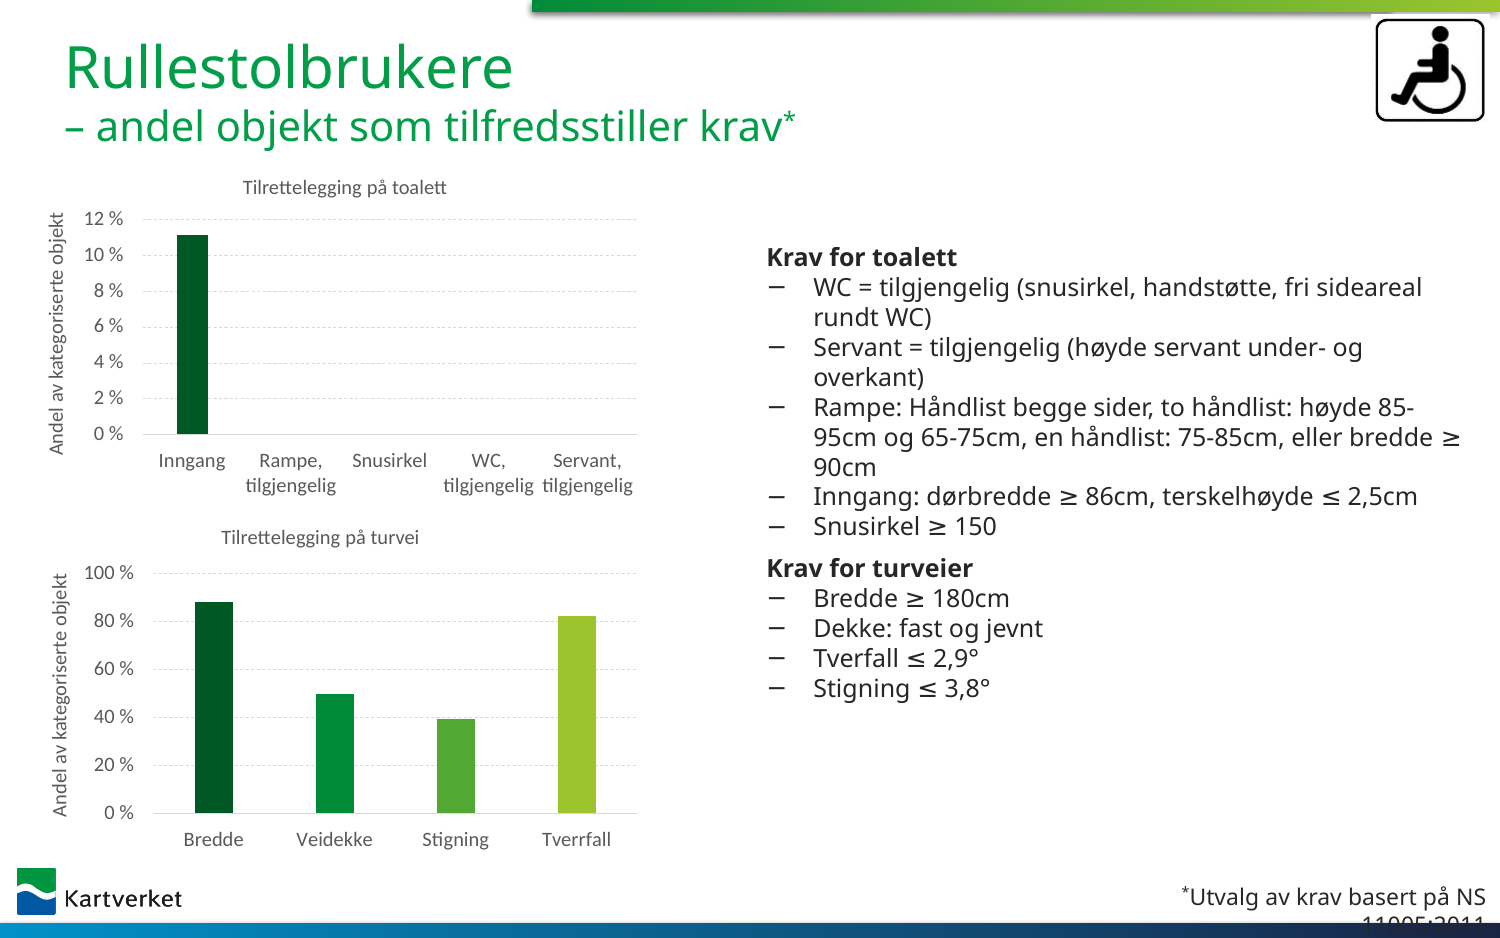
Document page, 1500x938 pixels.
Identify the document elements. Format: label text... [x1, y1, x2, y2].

text_box *Utvalg av krav basert på NS 11005:2011 [1068, 873, 1500, 938]
picture [41, 166, 650, 505]
picture [41, 520, 650, 859]
picture [1371, 13, 1491, 127]
text_box Krav for turveier Bredde ≥ 180cm Dekke: fast og jevnt Tverfall ≤ 2,9° Stigning ≤ 3,8° [751, 545, 1483, 710]
text_box Krav for toalett WC = tilgjengelig (snusirkel, handstøtte, fri sideareal rundt WC) Servant = tilgjengelig (høyde servant under- og overkant) Rampe: Håndlist begge sider, to håndlist: høyde 85-95cm og 65-75cm, en håndlist: 75-85cm, eller bredde ≥ 90cm Inngang: dørbredde ≥ 86cm, terskelhøyde ≤ 2,5cm Snusirkel ≥ 150 [751, 234, 1483, 545]
text_box Rullestolbrukere – andel objekt som tilfredsstiller krav* [49, 14, 1431, 158]
